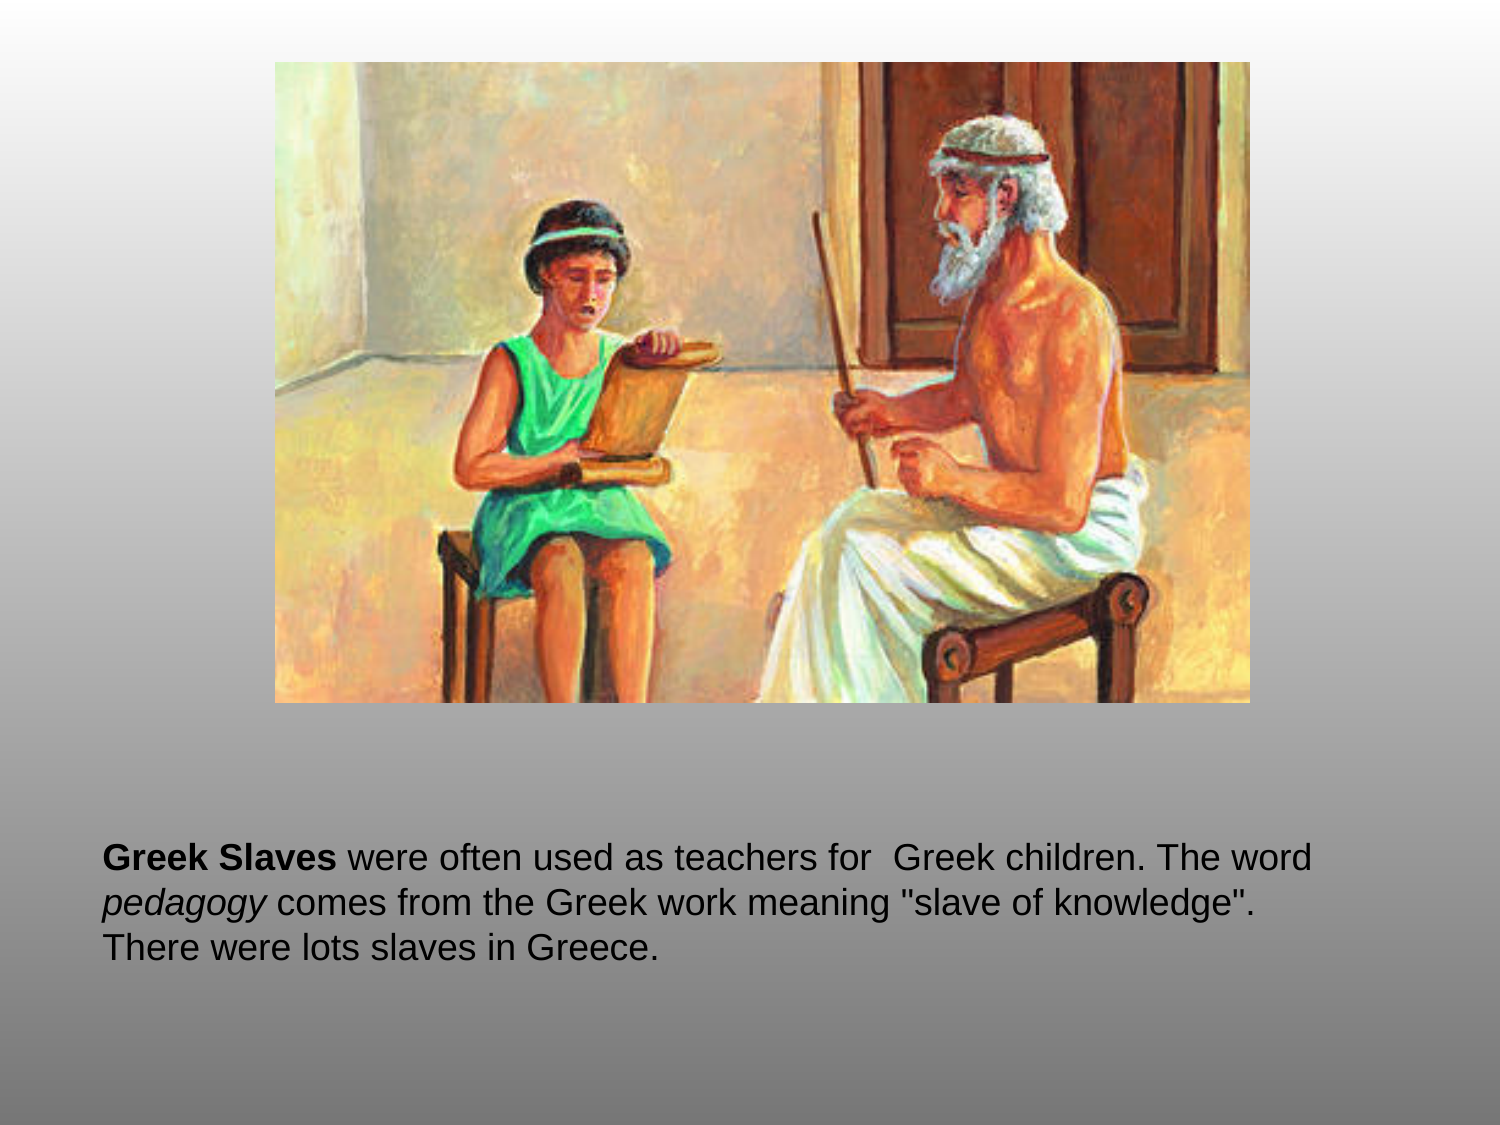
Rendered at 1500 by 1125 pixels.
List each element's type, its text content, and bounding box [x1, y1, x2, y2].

text_box Greek Slaves were often used as teachers for Greek children. The word pedagogy comes from the Greek work meaning "slave of knowledge". There were lots slaves in Greece. [87, 825, 1363, 975]
picture [274, 62, 1251, 703]
